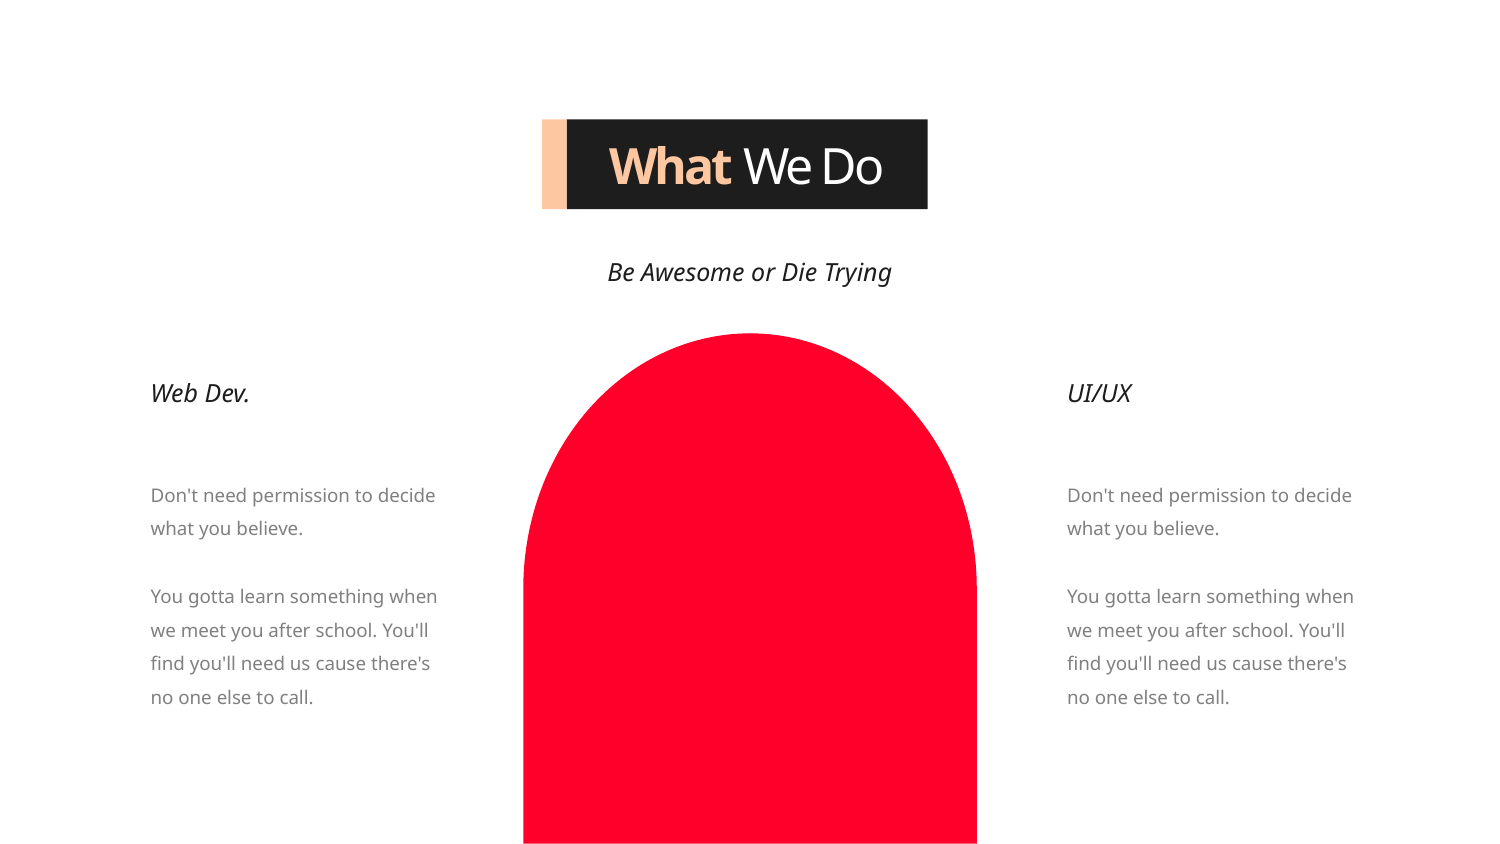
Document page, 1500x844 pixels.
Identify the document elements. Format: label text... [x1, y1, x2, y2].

text_box [540, 117, 569, 211]
text_box Be Awesome or Die Trying [551, 233, 949, 294]
picture [494, 333, 1006, 844]
text_box Don't need permission to decide what you believe. You gotta learn something when we meet you after school. You'll find you'll need us cause there's no one else to call. [135, 464, 467, 716]
text_box UI/UX [1052, 355, 1450, 416]
text_box Don't need permission to decide what you believe. You gotta learn something when we meet you after school. You'll find you'll need us cause there's no one else to call. [1052, 464, 1384, 716]
text_box Web Dev. [135, 355, 372, 416]
text_box What We Do [569, 119, 928, 210]
